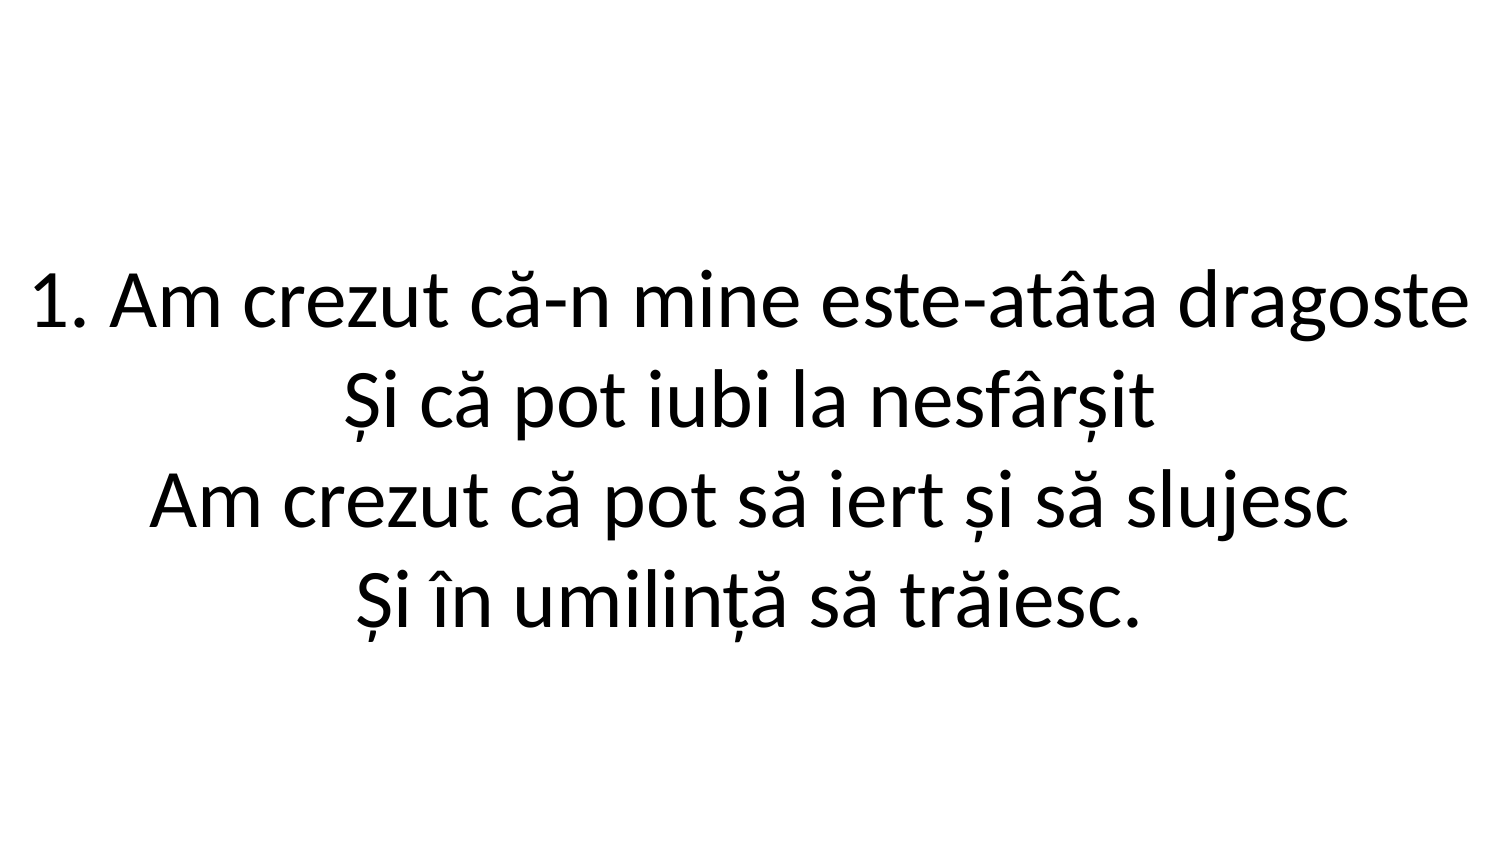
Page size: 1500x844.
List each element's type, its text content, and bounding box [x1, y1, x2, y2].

text_box 1. Am crezut că-n mine este-atâta dragoste Și că pot iubi la nesfârșit Am crezut că pot să iert și să slujesc Și în umilință să trăiesc. [12, 192, 1488, 652]
